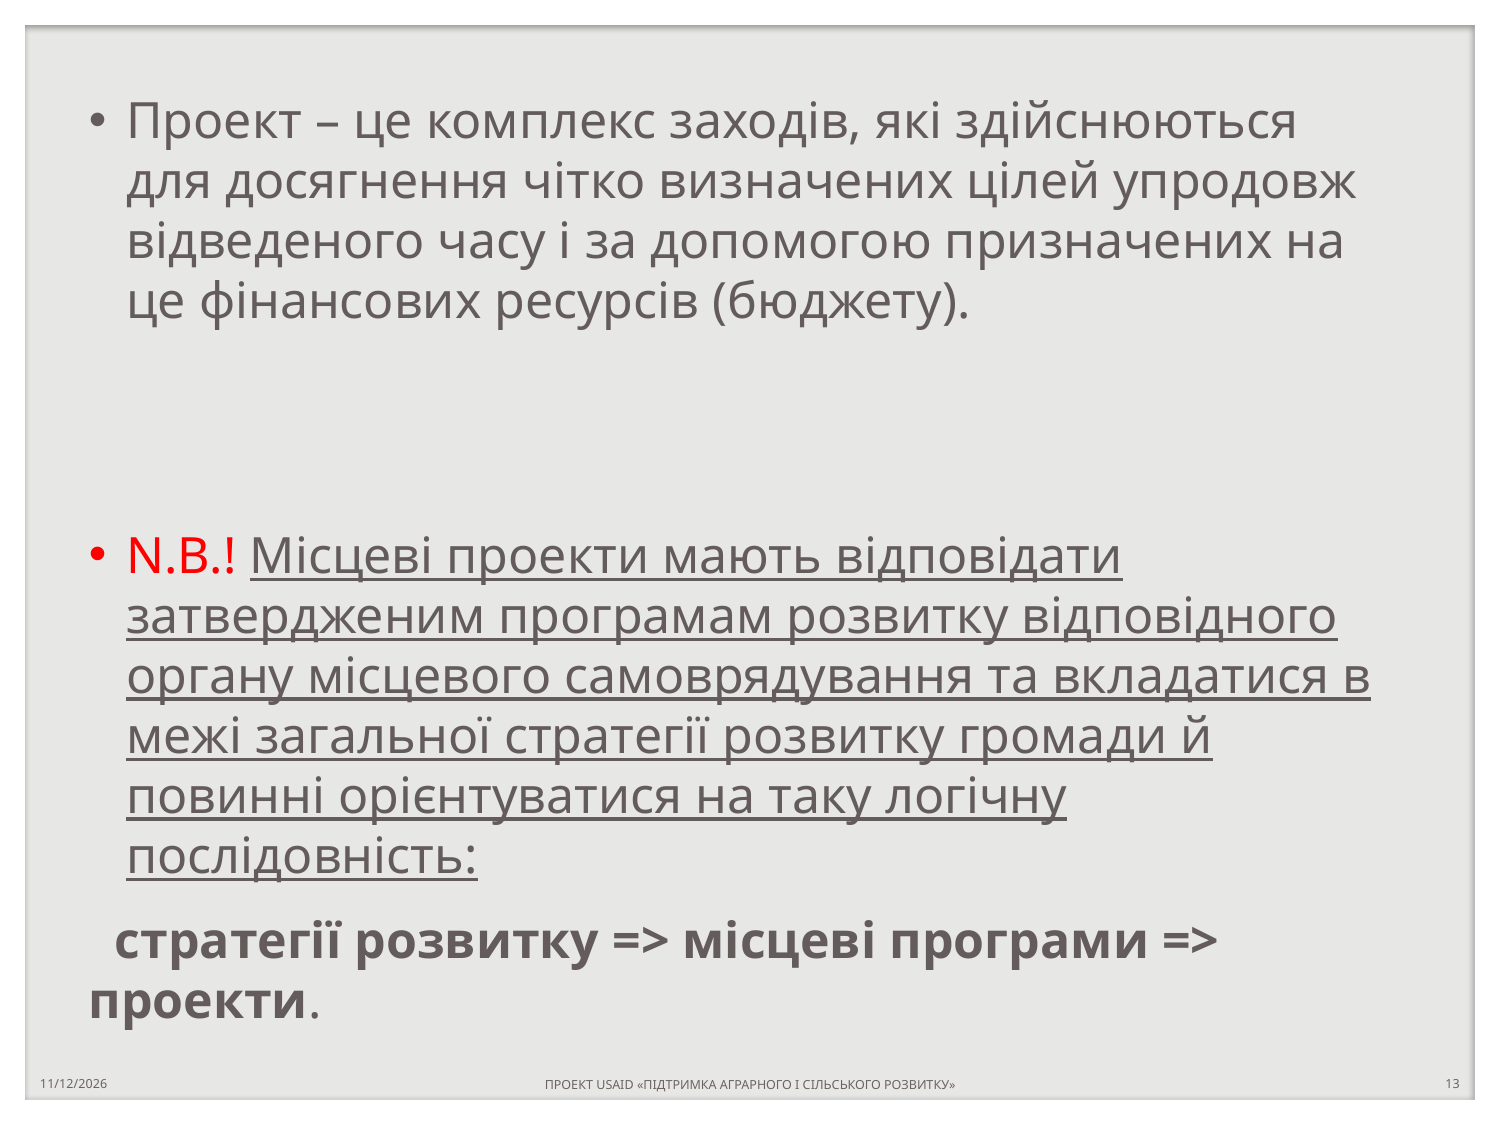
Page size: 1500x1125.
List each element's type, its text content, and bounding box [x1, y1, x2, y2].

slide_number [24, 1069, 375, 1100]
text_box Проект – це комплекс заходів, які здійснюються для досягнення чітко визначених цілей упродовж відведеного часу і за допомогою призначених на це фінансових ресурсів (бюджету). N.B.! Місцеві проекти мають відповідати затвердженим програмам розвитку відповідного органу місцевого самоврядування та вкладатися в межі загальної стратегії розвитку громади й повинні орієнтуватися на таку логічну послідовність: стратегії розвитку => місцеві програми => проекти. [73, 81, 1399, 981]
slide_number 13 [1125, 1069, 1475, 1100]
list [111, 224, 1436, 1012]
footer ПРОЕКТ USAID «ПІДТРИМКА АГРАРНОГО І СІЛЬСЬКОГО РОЗВИТКУ» [512, 1069, 988, 1100]
